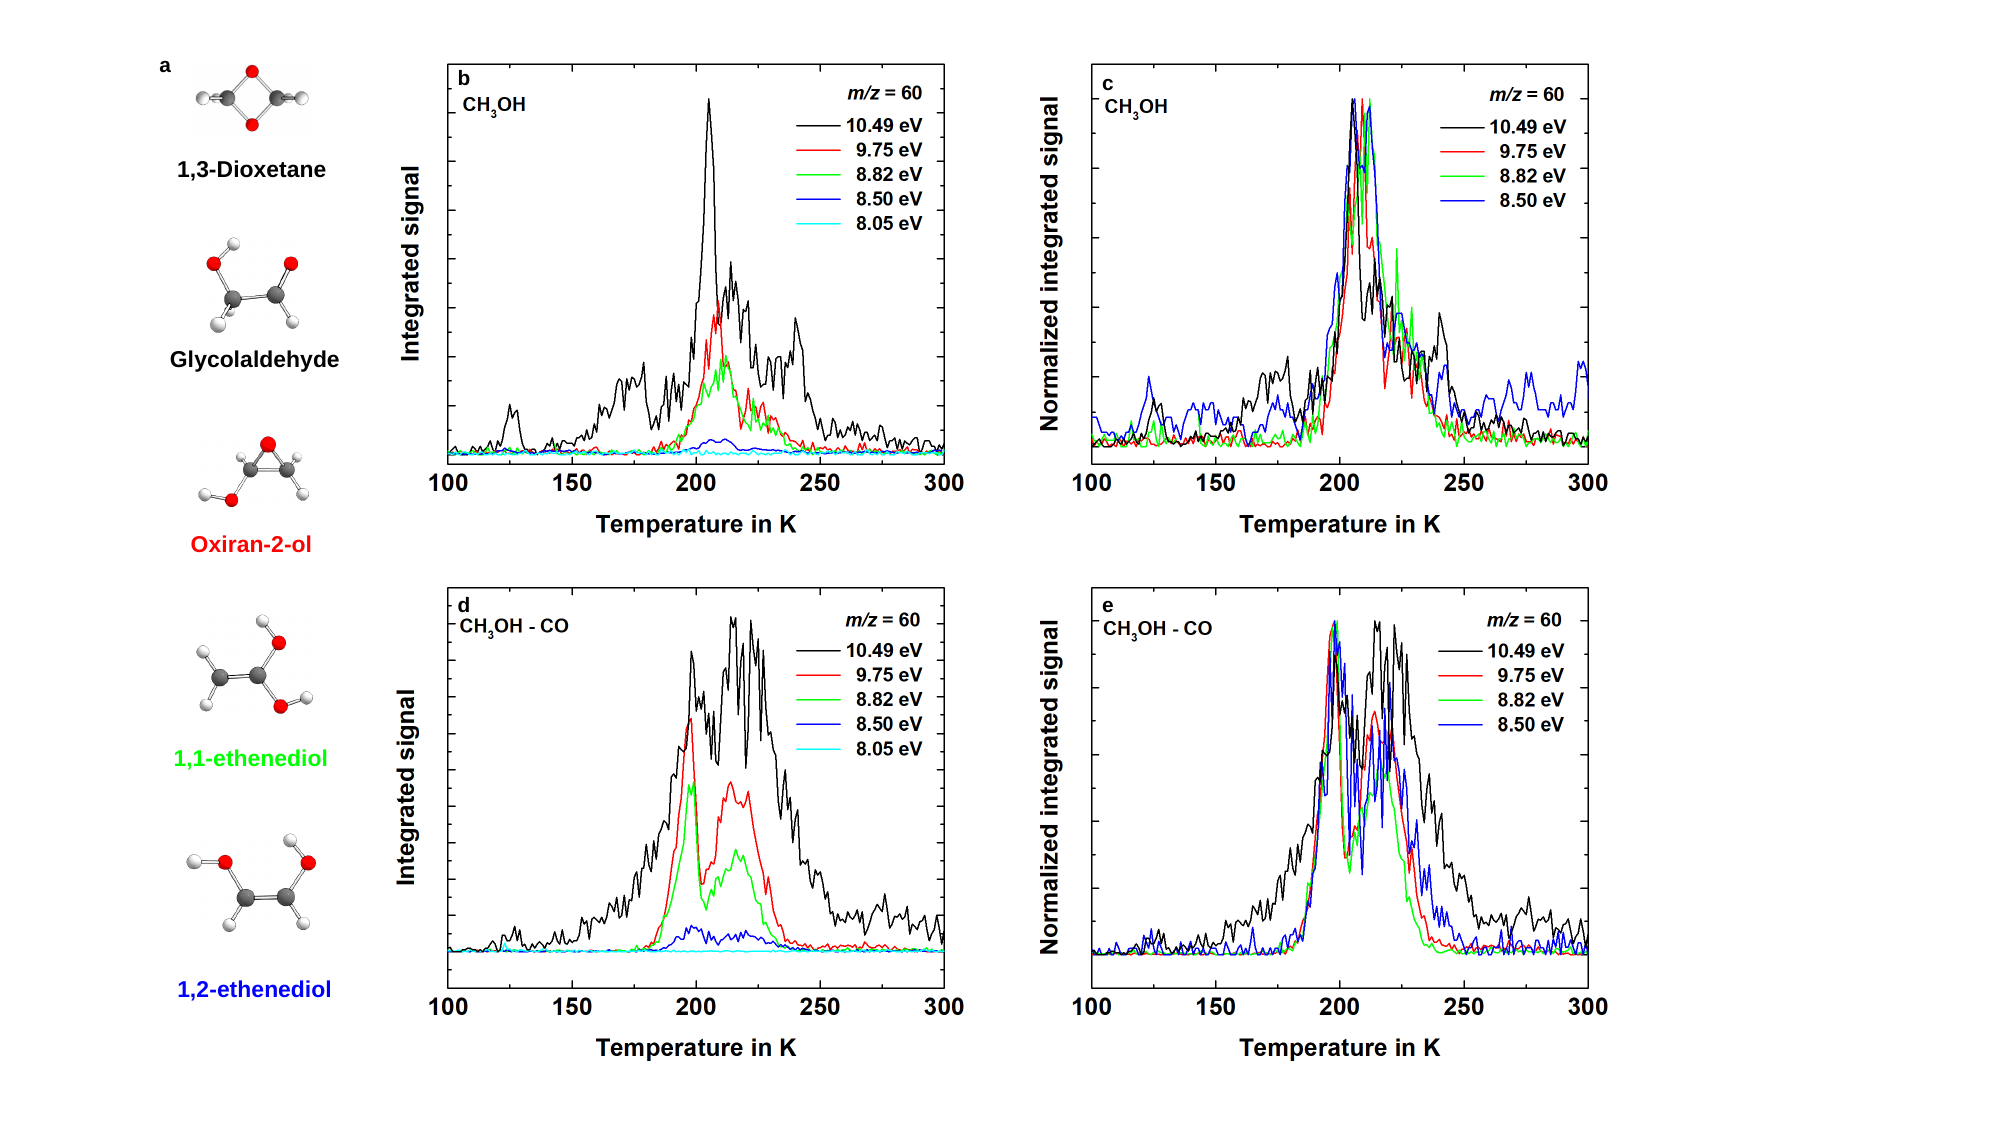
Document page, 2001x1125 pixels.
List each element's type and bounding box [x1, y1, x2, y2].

text_box [144, 44, 1612, 1065]
